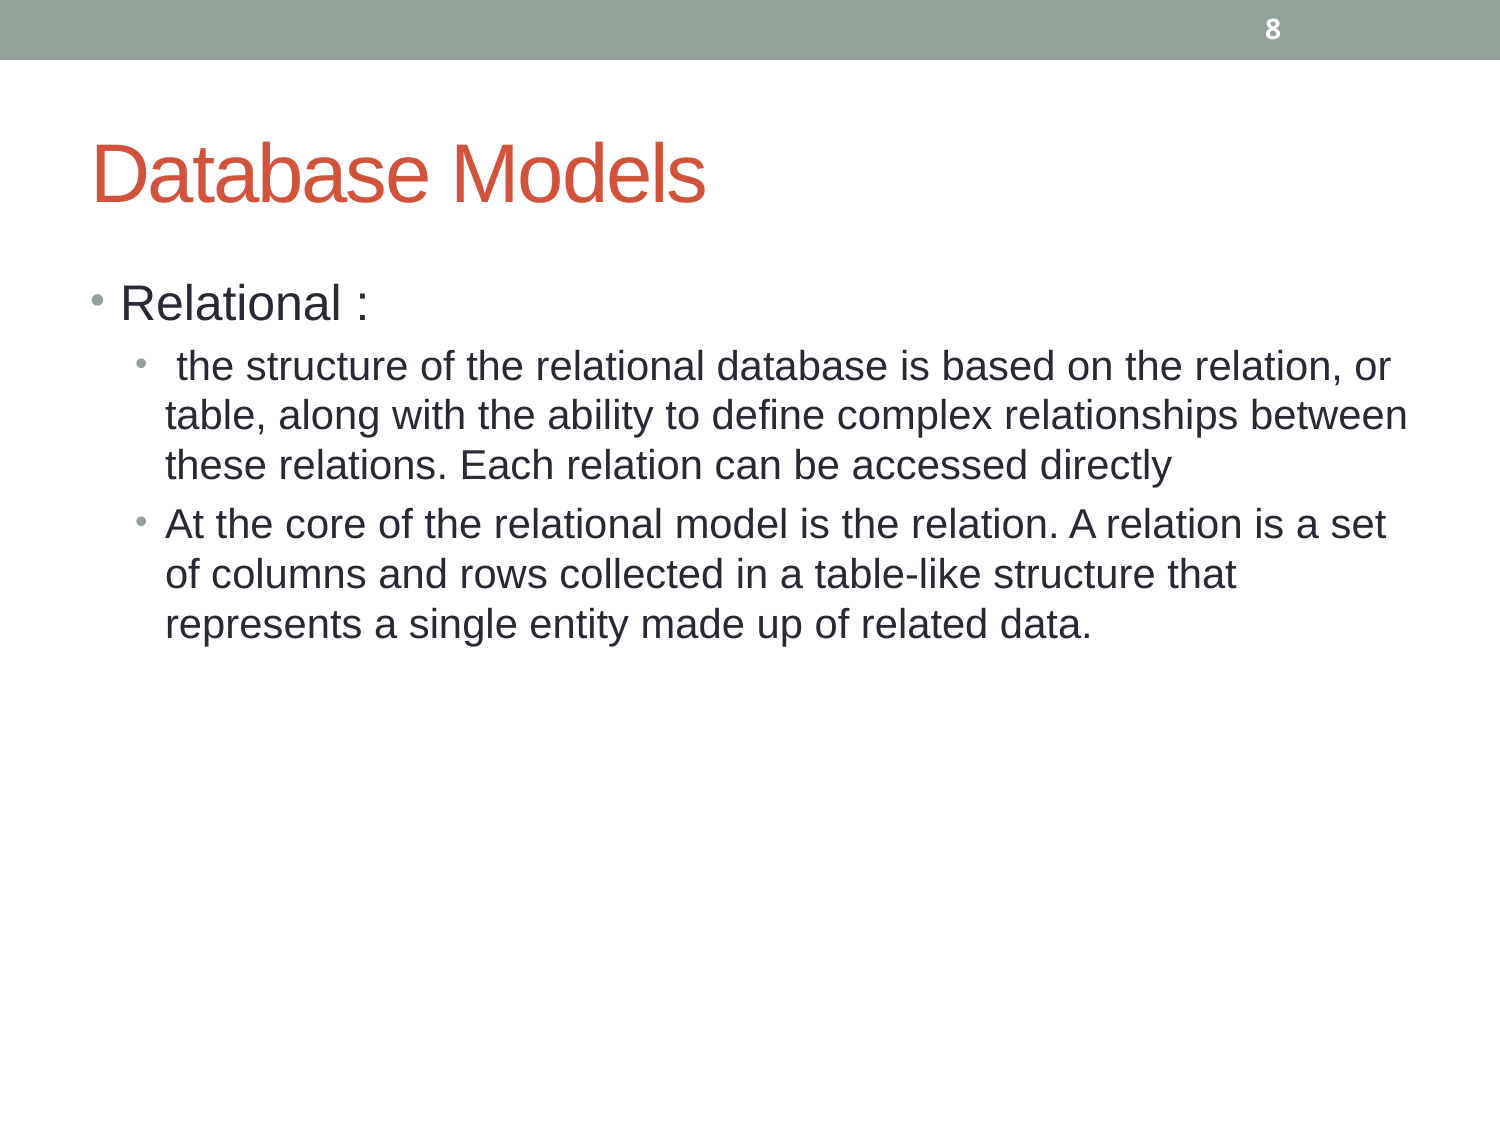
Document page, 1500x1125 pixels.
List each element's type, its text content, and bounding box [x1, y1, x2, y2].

title Database Models [75, 87, 1425, 250]
slide_number 8 [1250, 3, 1425, 57]
list Relational : the structure of the relational database is based on the relation, or table, along with the ability to define complex relationships between these relations. Each relation can be accessed directly At the core of the relational model is the relation. A relation is a set of columns and rows collected in a table-like structure that represents a single entity made up of related data. [75, 262, 1425, 1063]
